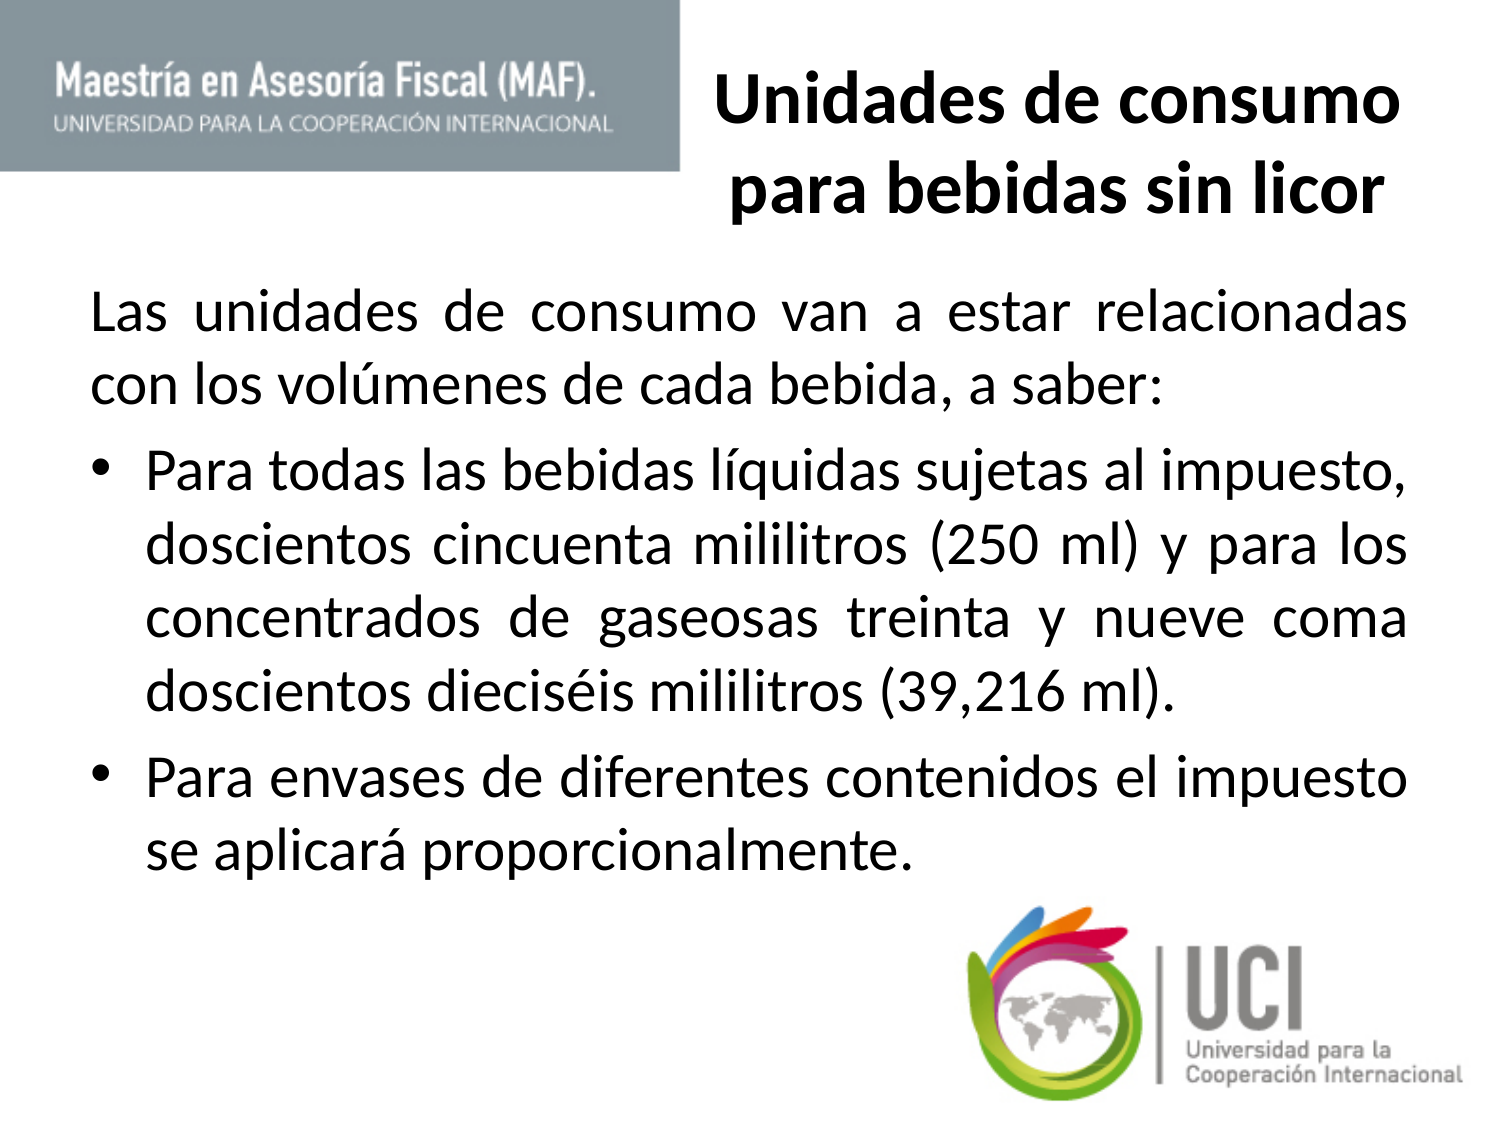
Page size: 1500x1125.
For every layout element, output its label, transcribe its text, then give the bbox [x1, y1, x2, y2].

list Las unidades de consumo van a estar relacionadas con los volúmenes de cada bebida, a saber: Para todas las bebidas líquidas sujetas al impuesto, doscientos cincuenta mililitros (250 ml) y para los concentrados de gaseosas treinta y nueve coma doscientos dieciséis mililitros (39,216 ml). Para envases de diferentes contenidos el impuesto se aplicará proporcionalmente. [75, 262, 1425, 917]
title Unidades de consumo para bebidas sin licor [690, 45, 1425, 233]
picture [0, 0, 1500, 1125]
